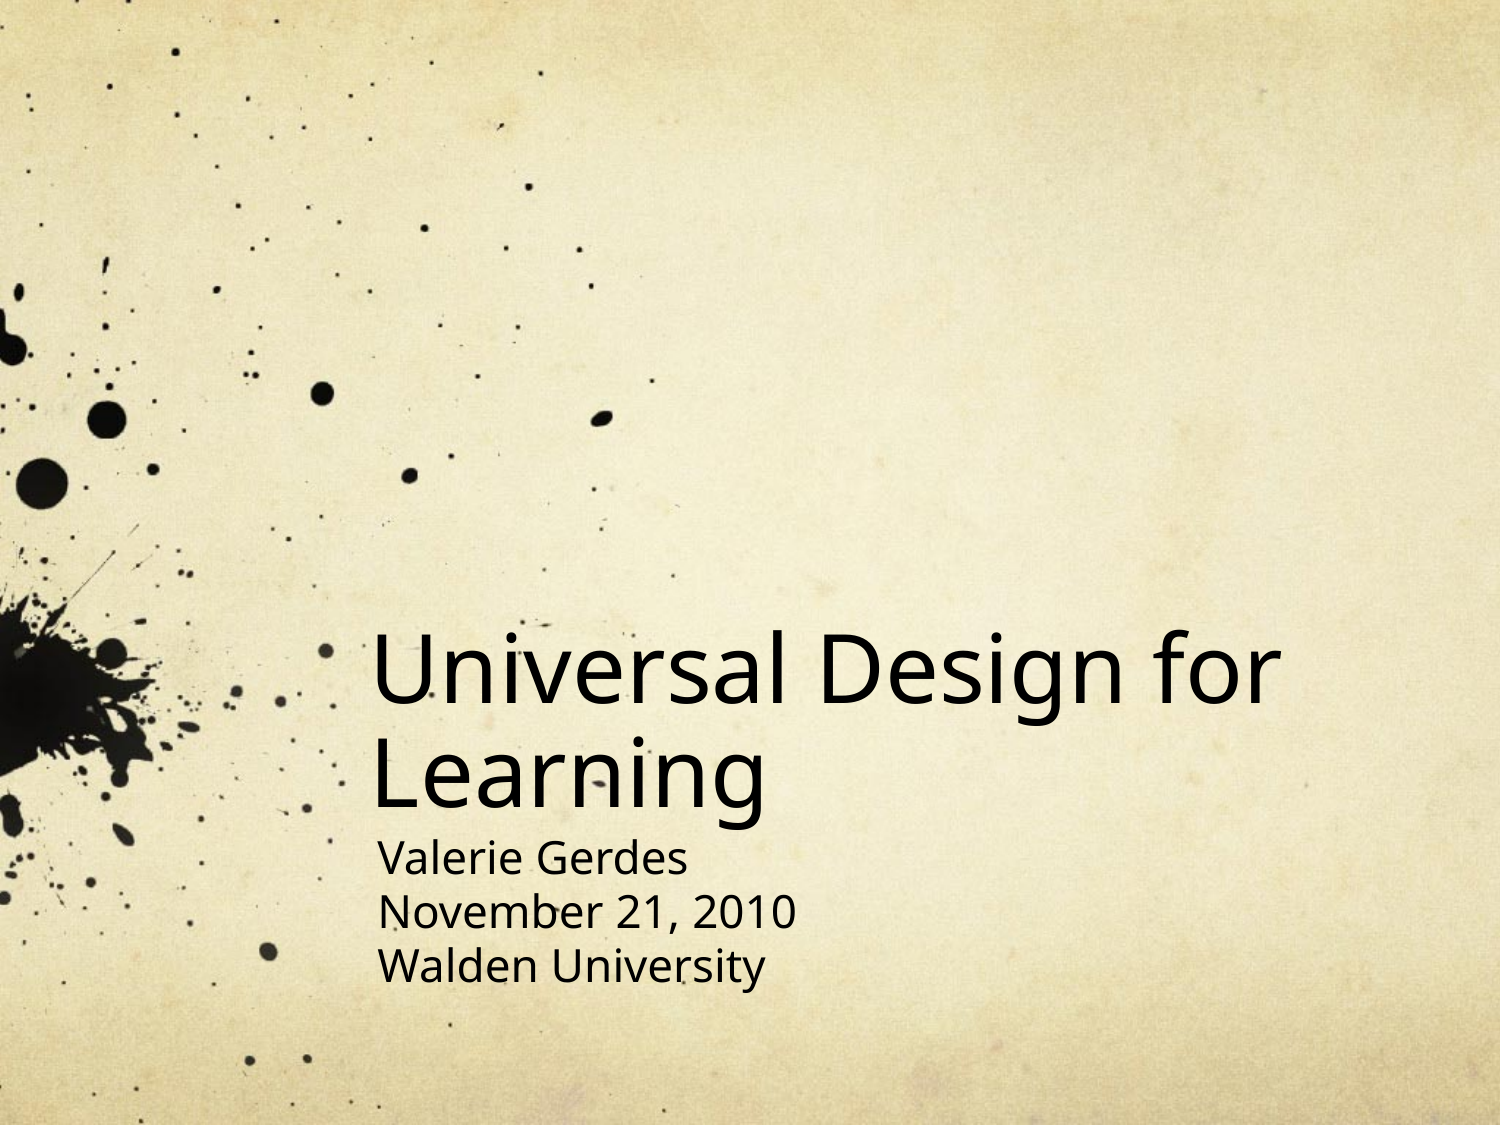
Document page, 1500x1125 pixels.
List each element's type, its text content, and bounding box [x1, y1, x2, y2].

picture [0, 0, 1500, 1125]
title Universal Design for Learning [362, 512, 1425, 827]
subtitle Valerie Gerdes November 21, 2010 Walden University [362, 829, 1425, 1023]
